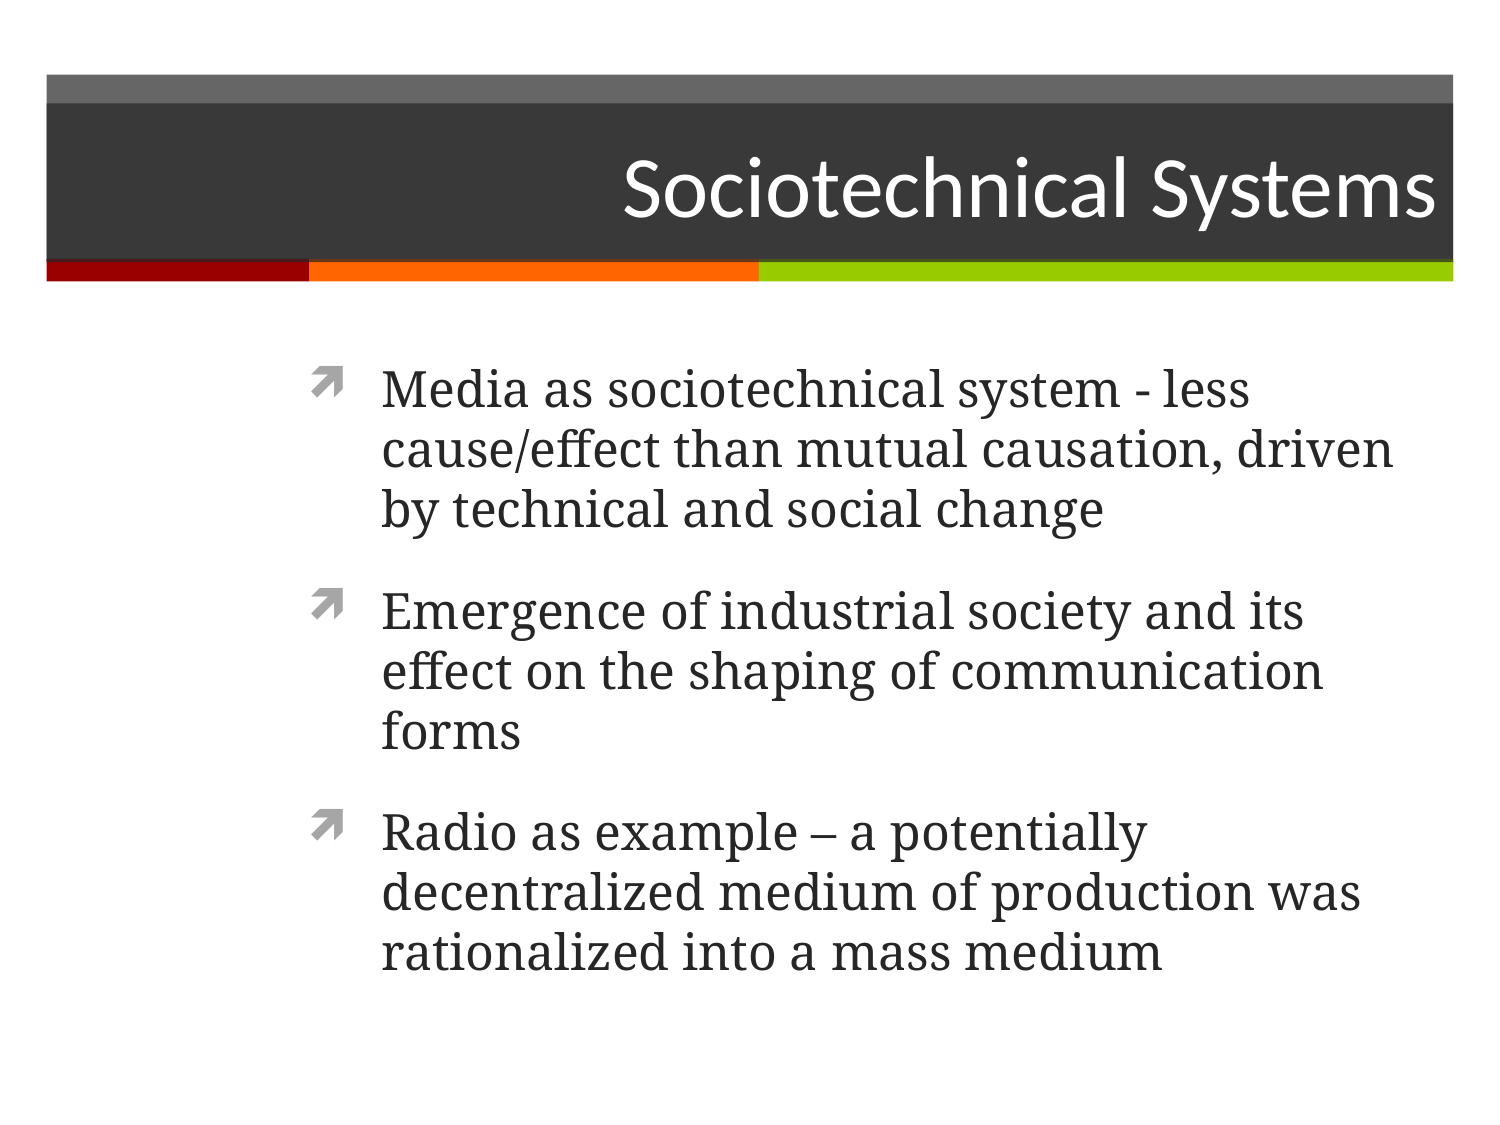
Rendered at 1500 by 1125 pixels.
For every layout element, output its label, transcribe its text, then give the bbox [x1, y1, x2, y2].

title Sociotechnical Systems [46, 103, 1454, 263]
list Media as sociotechnical system - less cause/effect than mutual causation, driven by technical and social change Emergence of industrial society and its effect on the shaping of communication forms Radio as example – a potentially decentralized medium of production was rationalized into a mass medium [292, 350, 1454, 1005]
